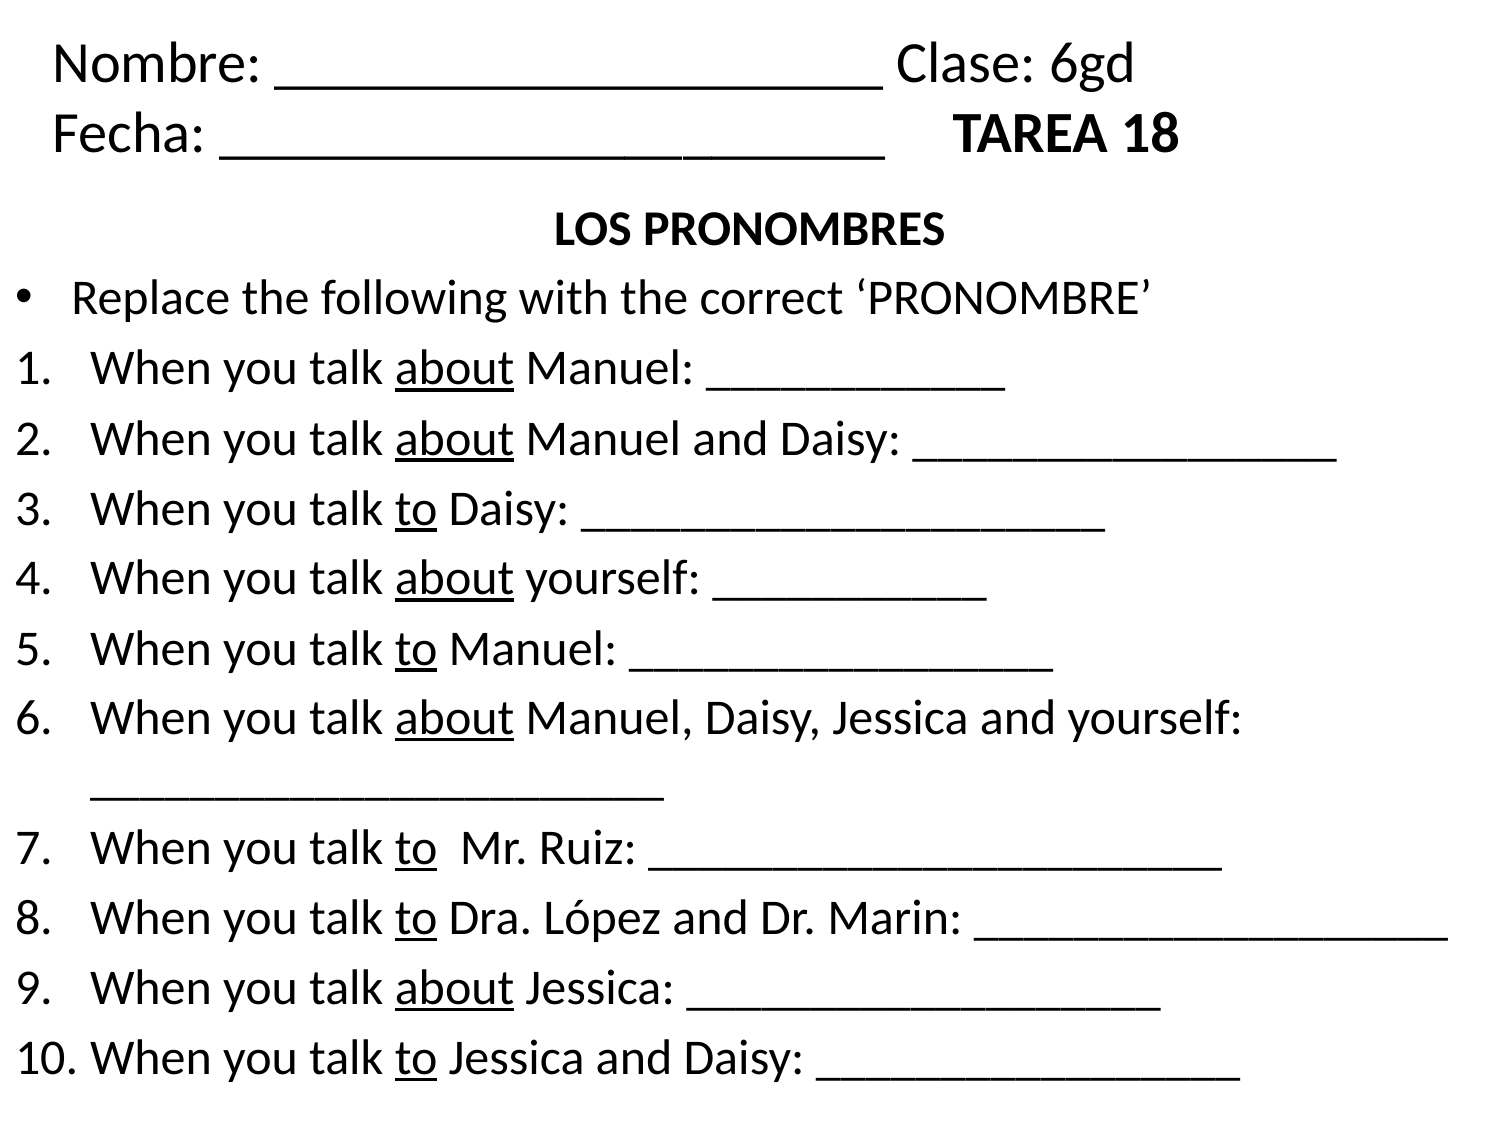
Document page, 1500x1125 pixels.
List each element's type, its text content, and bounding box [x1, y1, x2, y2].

title Nombre: _____________________ Clase: 6gd Fecha: _______________________ TAREA 18 [37, 0, 1500, 187]
list LOS PRONOMBRES Replace the following with the correct ‘PRONOMBRE’ When you talk about Manuel: ____________ When you talk about Manuel and Daisy: _________________ When you talk to Daisy: _____________________ When you talk about yourself: ___________ When you talk to Manuel: _________________ When you talk about Manuel, Daisy, Jessica and yourself: _______________________ When you talk to Mr. Ruiz: _______________________ When you talk to Dra. López and Dr. Marin: ___________________ When you talk about Jessica: ___________________ When you talk to Jessica and Daisy: _________________ [0, 187, 1500, 863]
